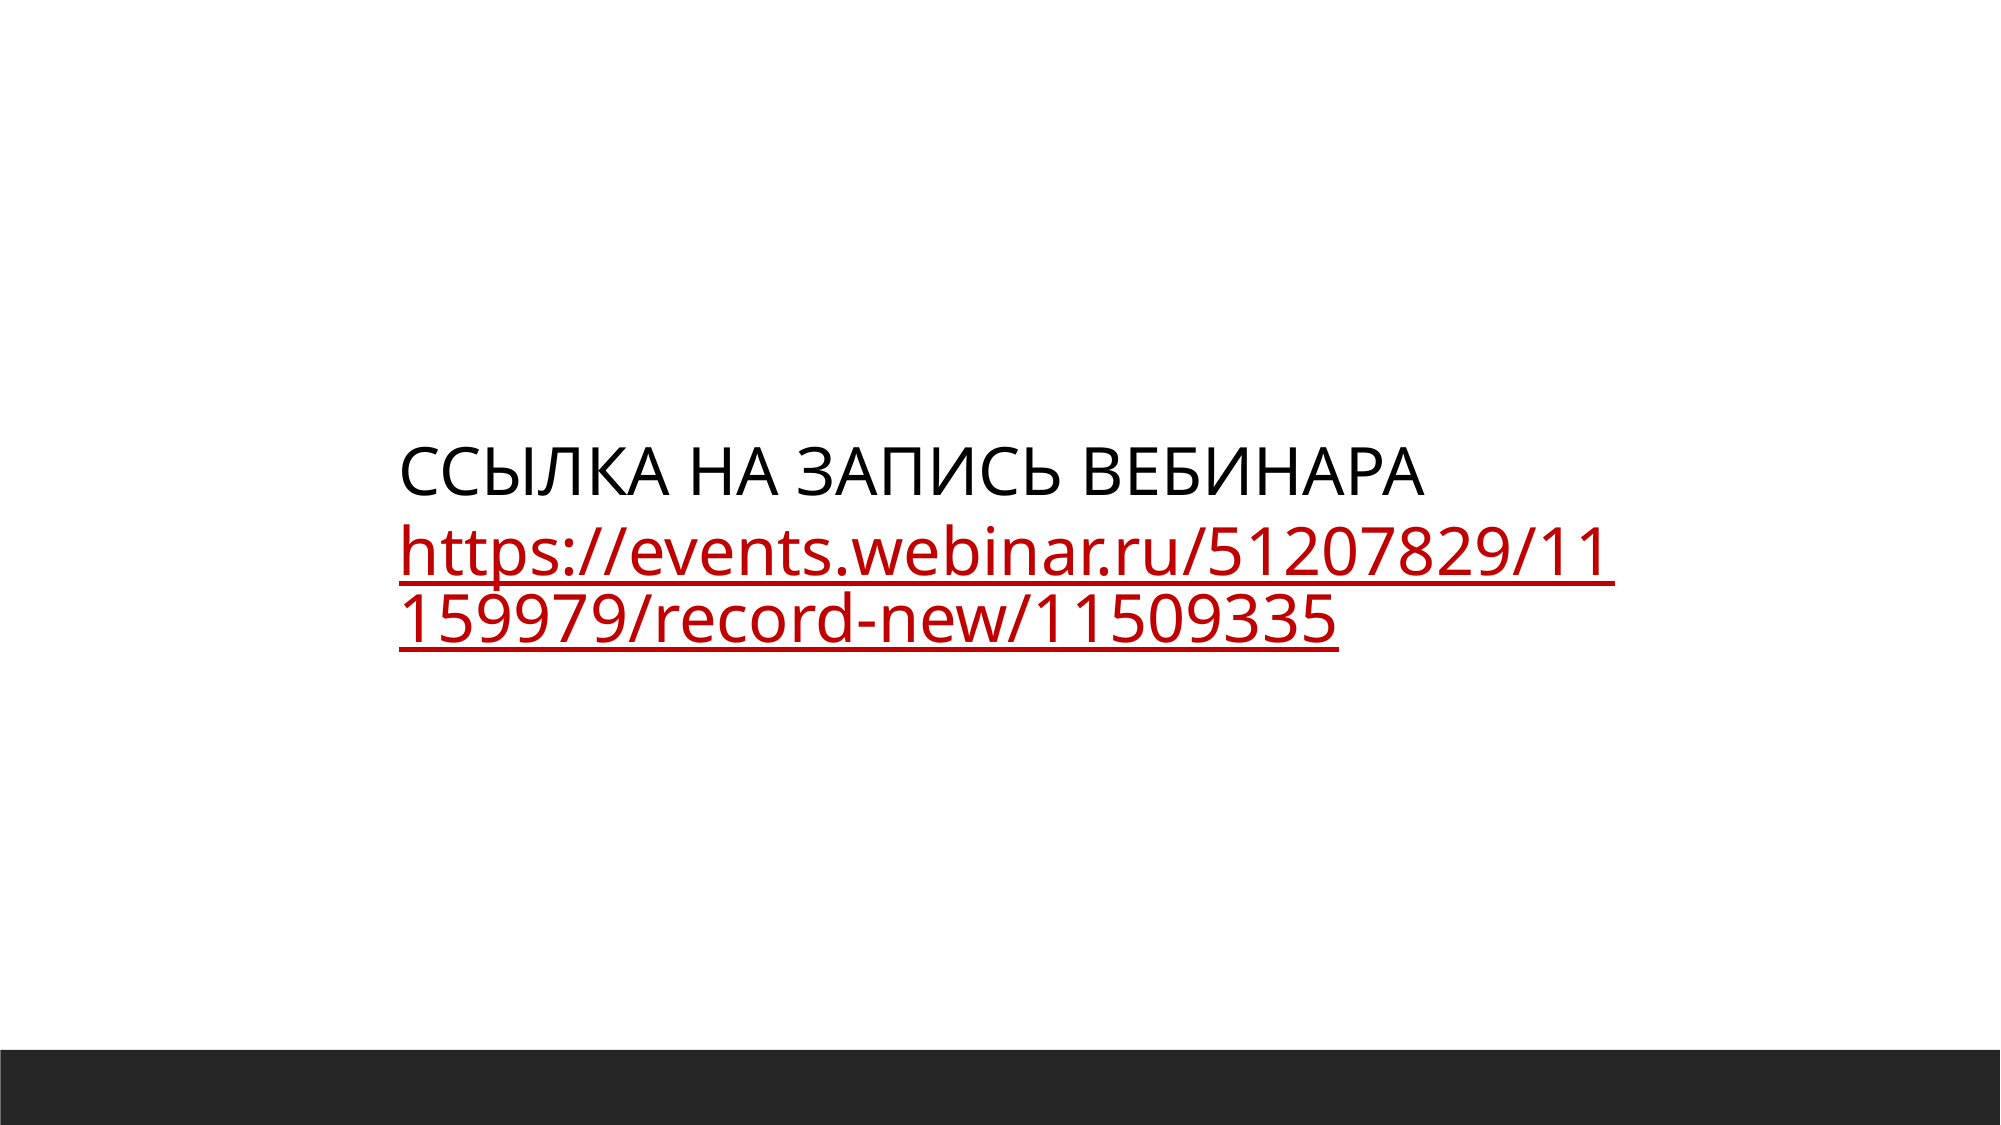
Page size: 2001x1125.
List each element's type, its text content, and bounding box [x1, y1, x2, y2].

text_box ССЫЛКА НА ЗАПИСЬ ВЕБИНАРА https://events.webinar.ru/51207829/11159979/record-new/11509335 [384, 421, 1634, 688]
